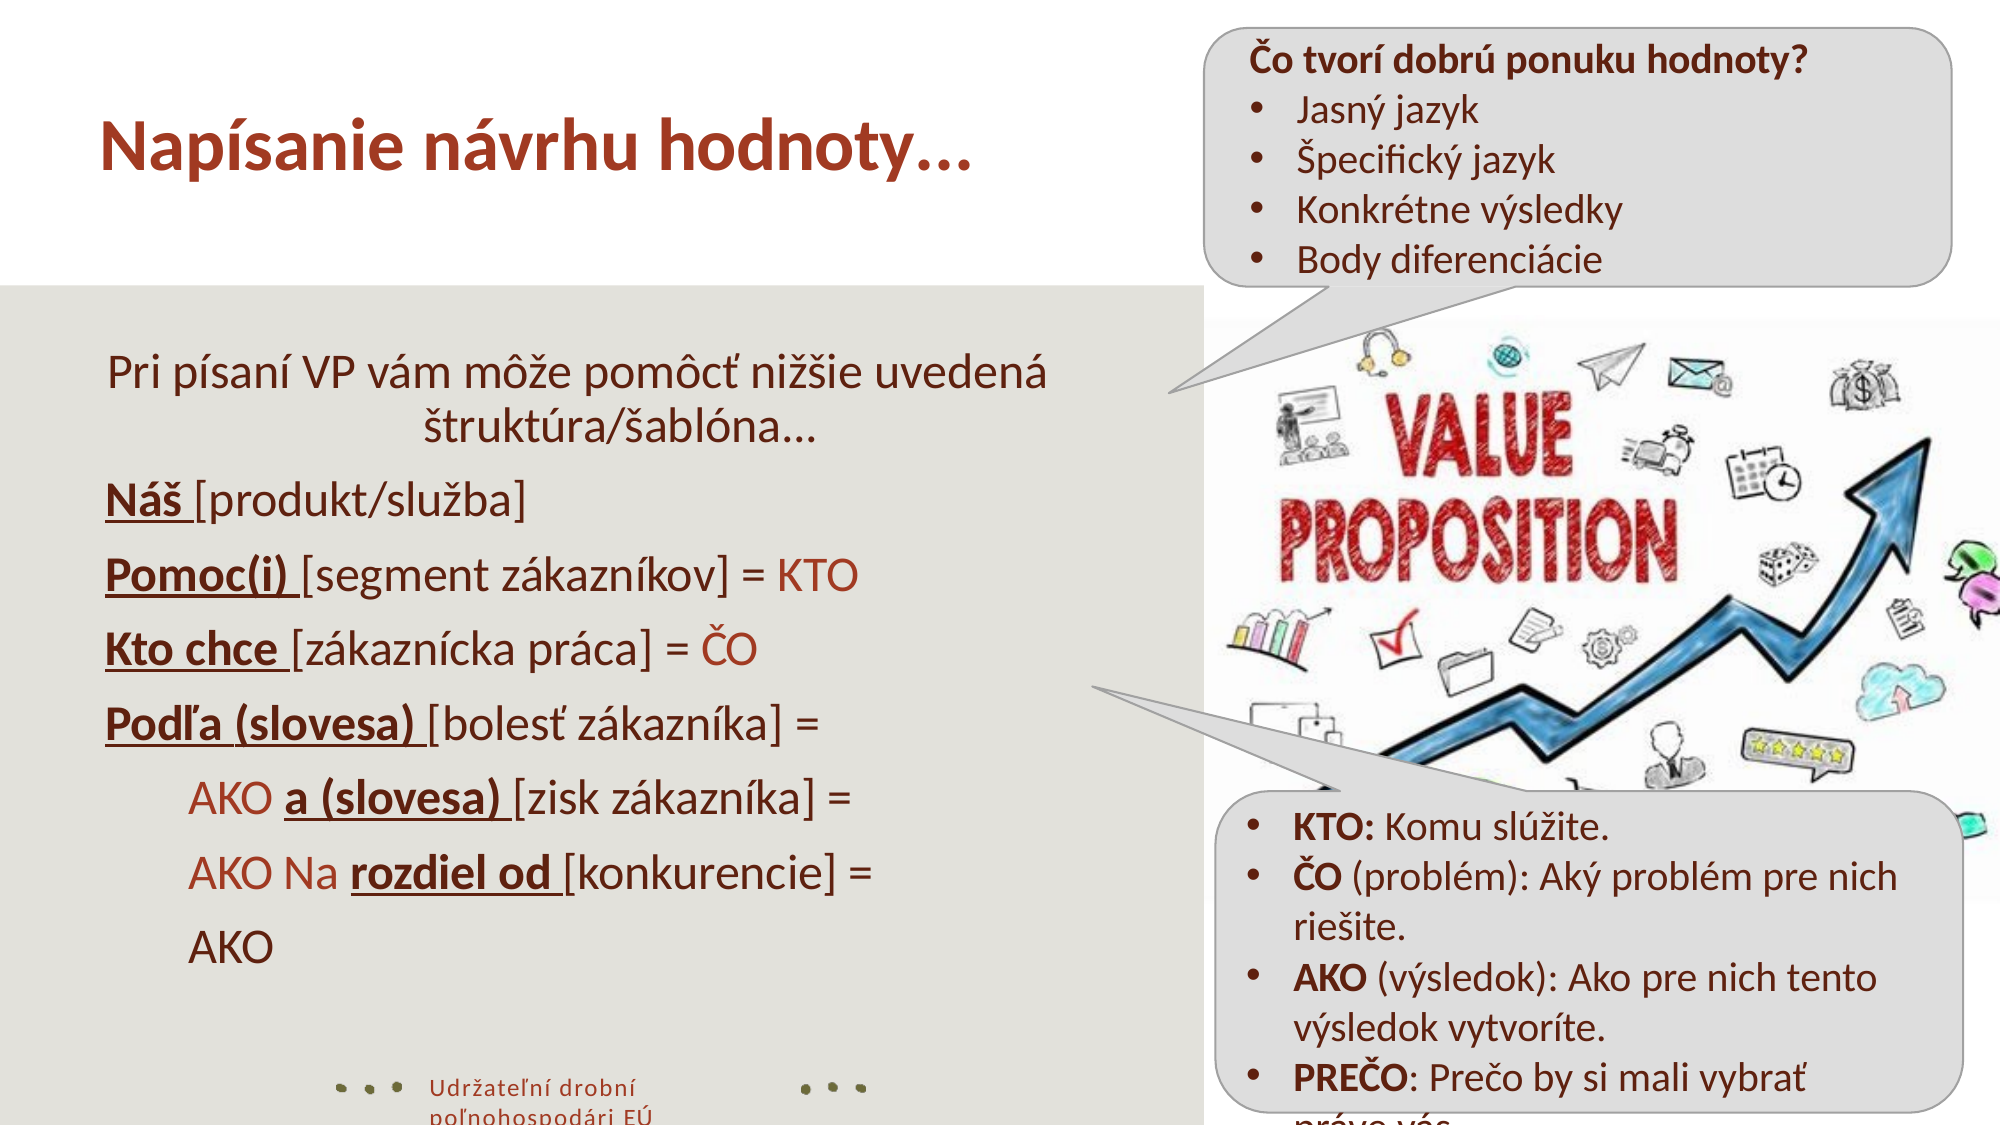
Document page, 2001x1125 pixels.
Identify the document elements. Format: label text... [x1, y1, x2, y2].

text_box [1167, 26, 2000, 905]
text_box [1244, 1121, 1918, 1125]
title Napísanie návrhu hodnoty... [97, 93, 1114, 283]
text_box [1091, 685, 1965, 1115]
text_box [0, 285, 1205, 1125]
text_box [332, 1051, 871, 1125]
